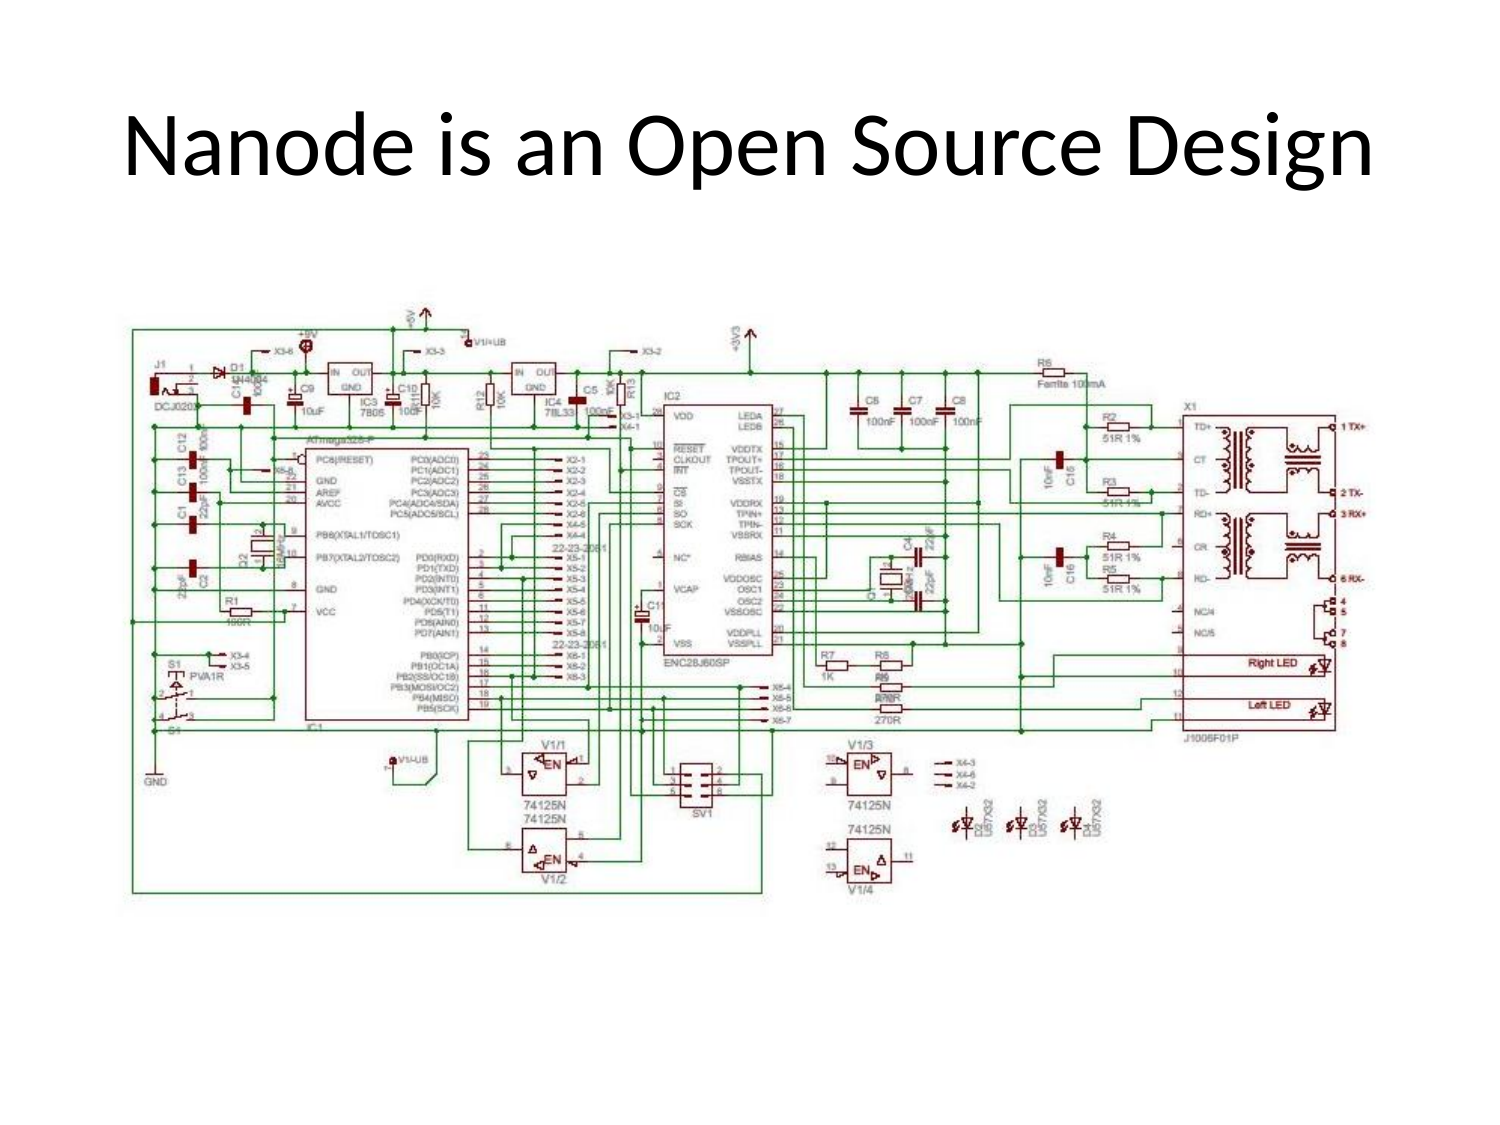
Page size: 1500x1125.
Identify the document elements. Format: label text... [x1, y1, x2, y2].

picture [74, 278, 1426, 1042]
title Nanode is an Open Source Design [75, 45, 1425, 233]
